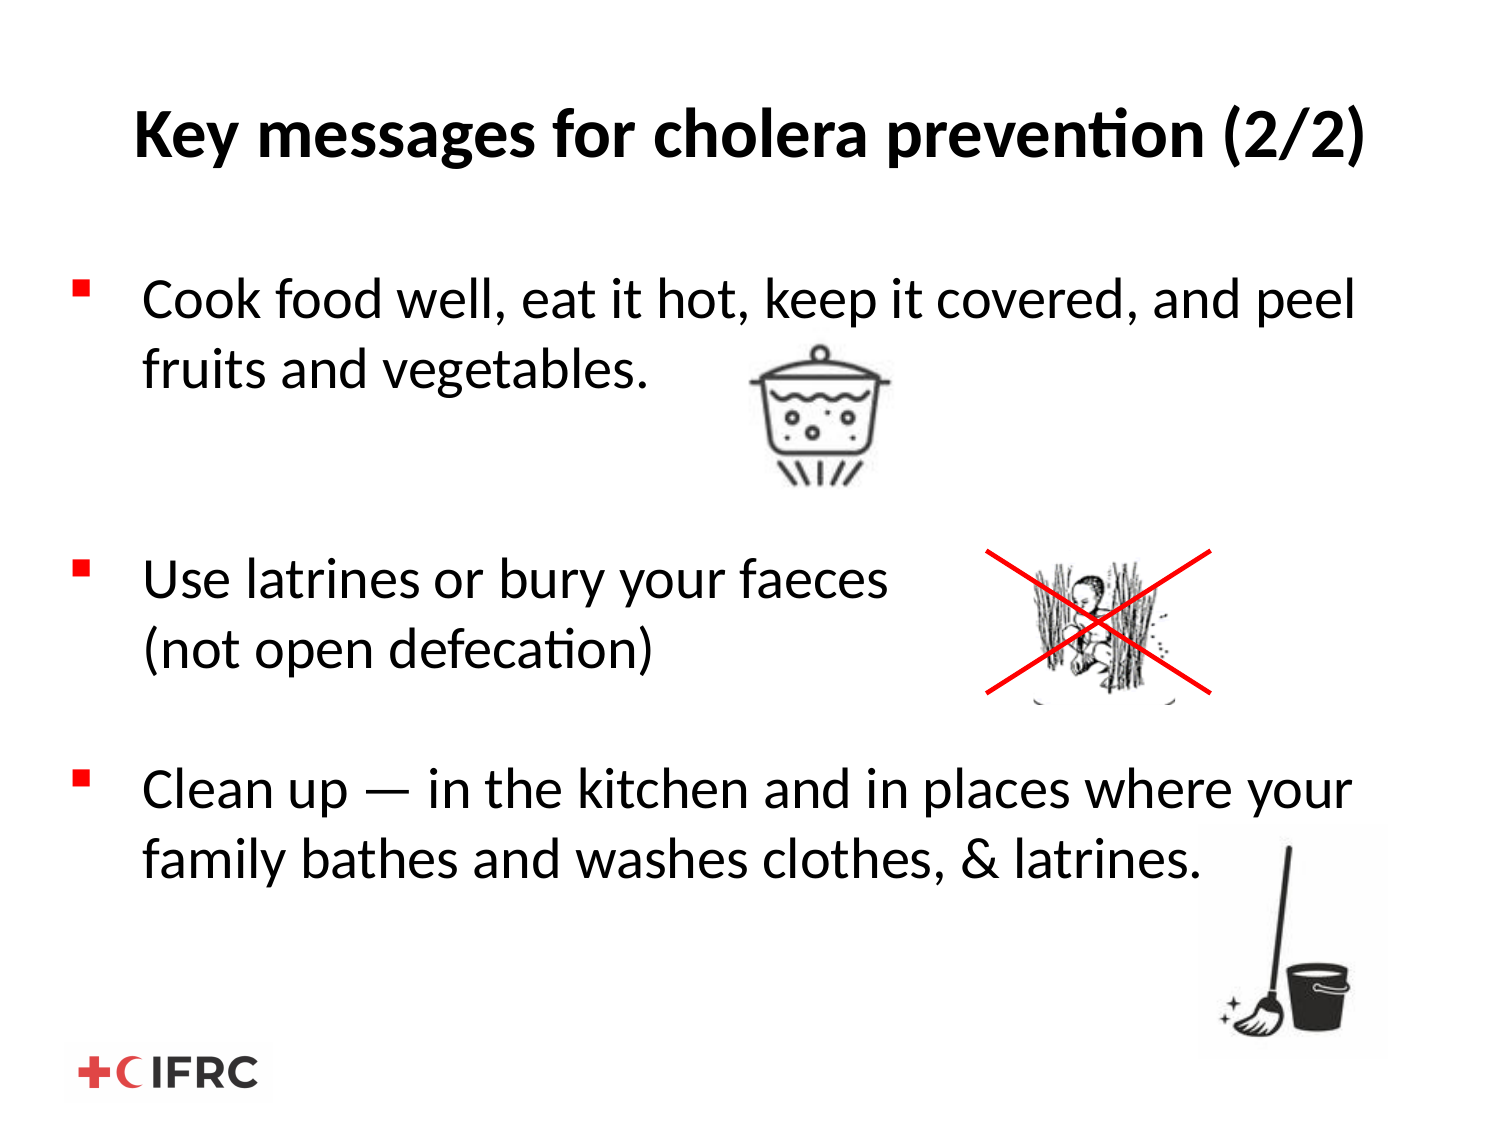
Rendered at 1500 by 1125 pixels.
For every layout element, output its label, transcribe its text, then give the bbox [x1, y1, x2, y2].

picture [714, 290, 928, 519]
title Key messages for cholera prevention (2/2) [76, 78, 1427, 252]
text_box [985, 550, 1211, 694]
text_box Cook food well, eat it hot, keep it covered, and peel fruits and vegetables. Use latrines or bury your faeces (not open defecation) Clean up — in the kitchen and in places where your family bathes and washes clothes, & latrines. [53, 252, 1471, 898]
picture [1033, 694, 1176, 705]
picture [1198, 823, 1389, 1059]
picture [64, 1042, 273, 1103]
